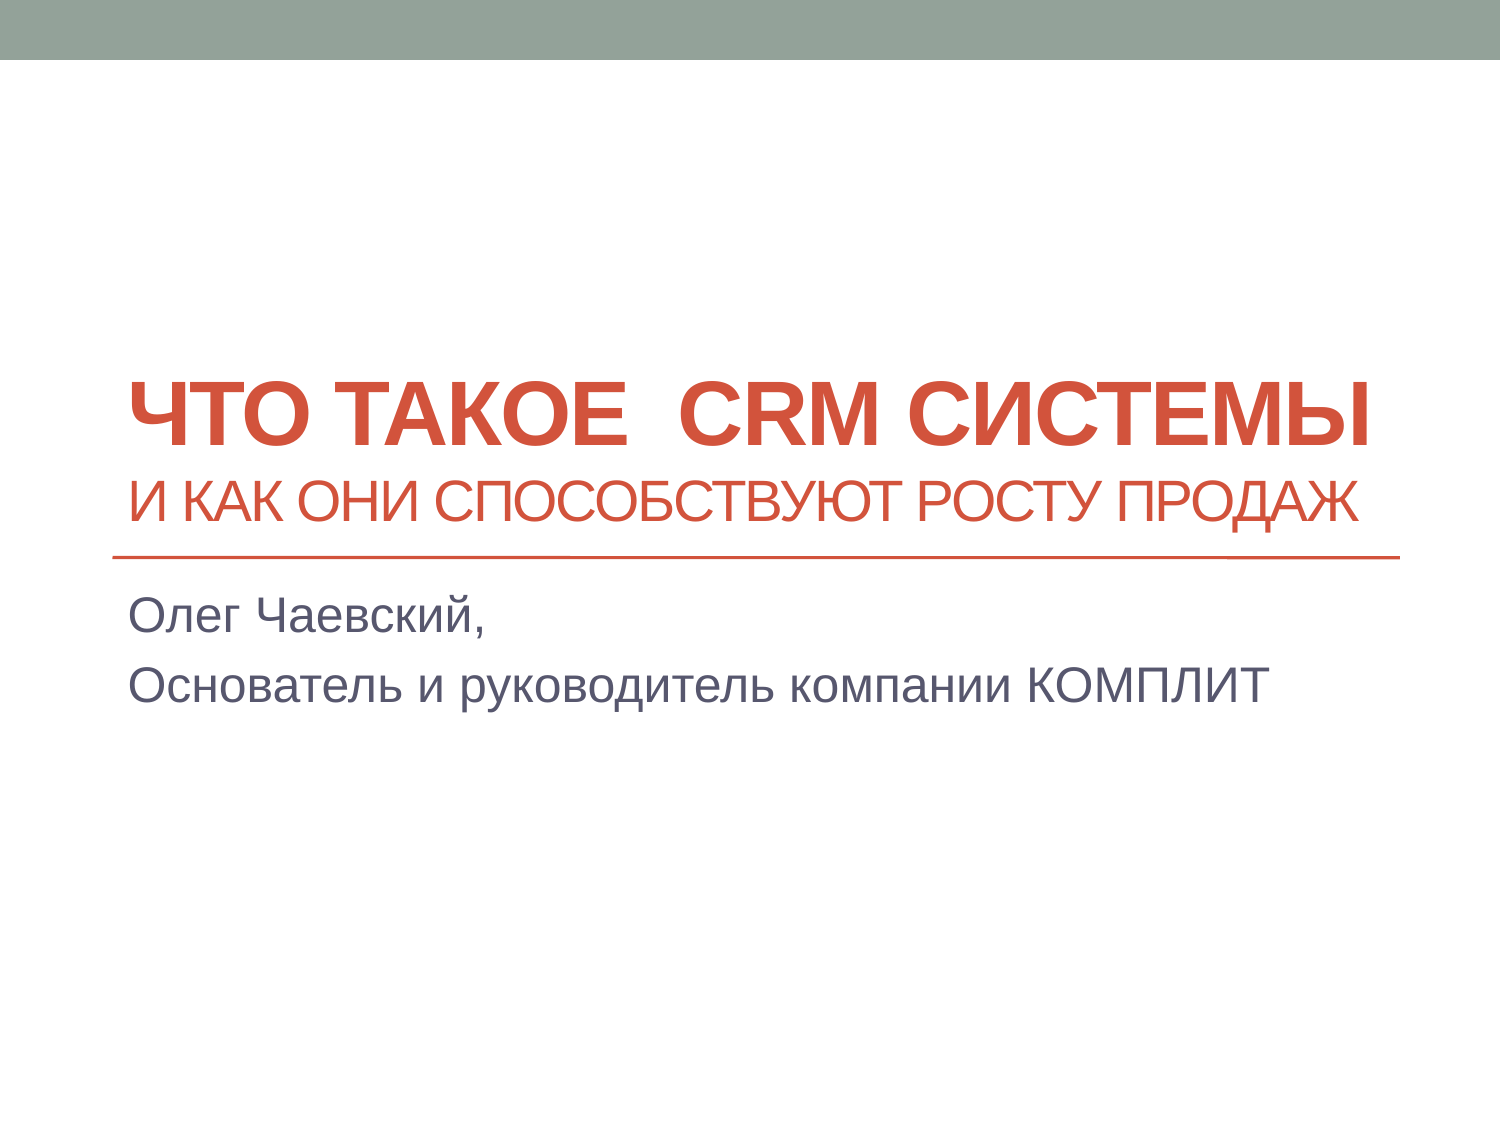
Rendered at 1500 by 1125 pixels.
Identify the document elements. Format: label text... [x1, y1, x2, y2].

subtitle Олег Чаевский, Основатель и руководитель компании КОМПЛИТ [112, 575, 1370, 863]
title Что такое crm системы и как они способствуют росту продаж [112, 224, 1400, 542]
